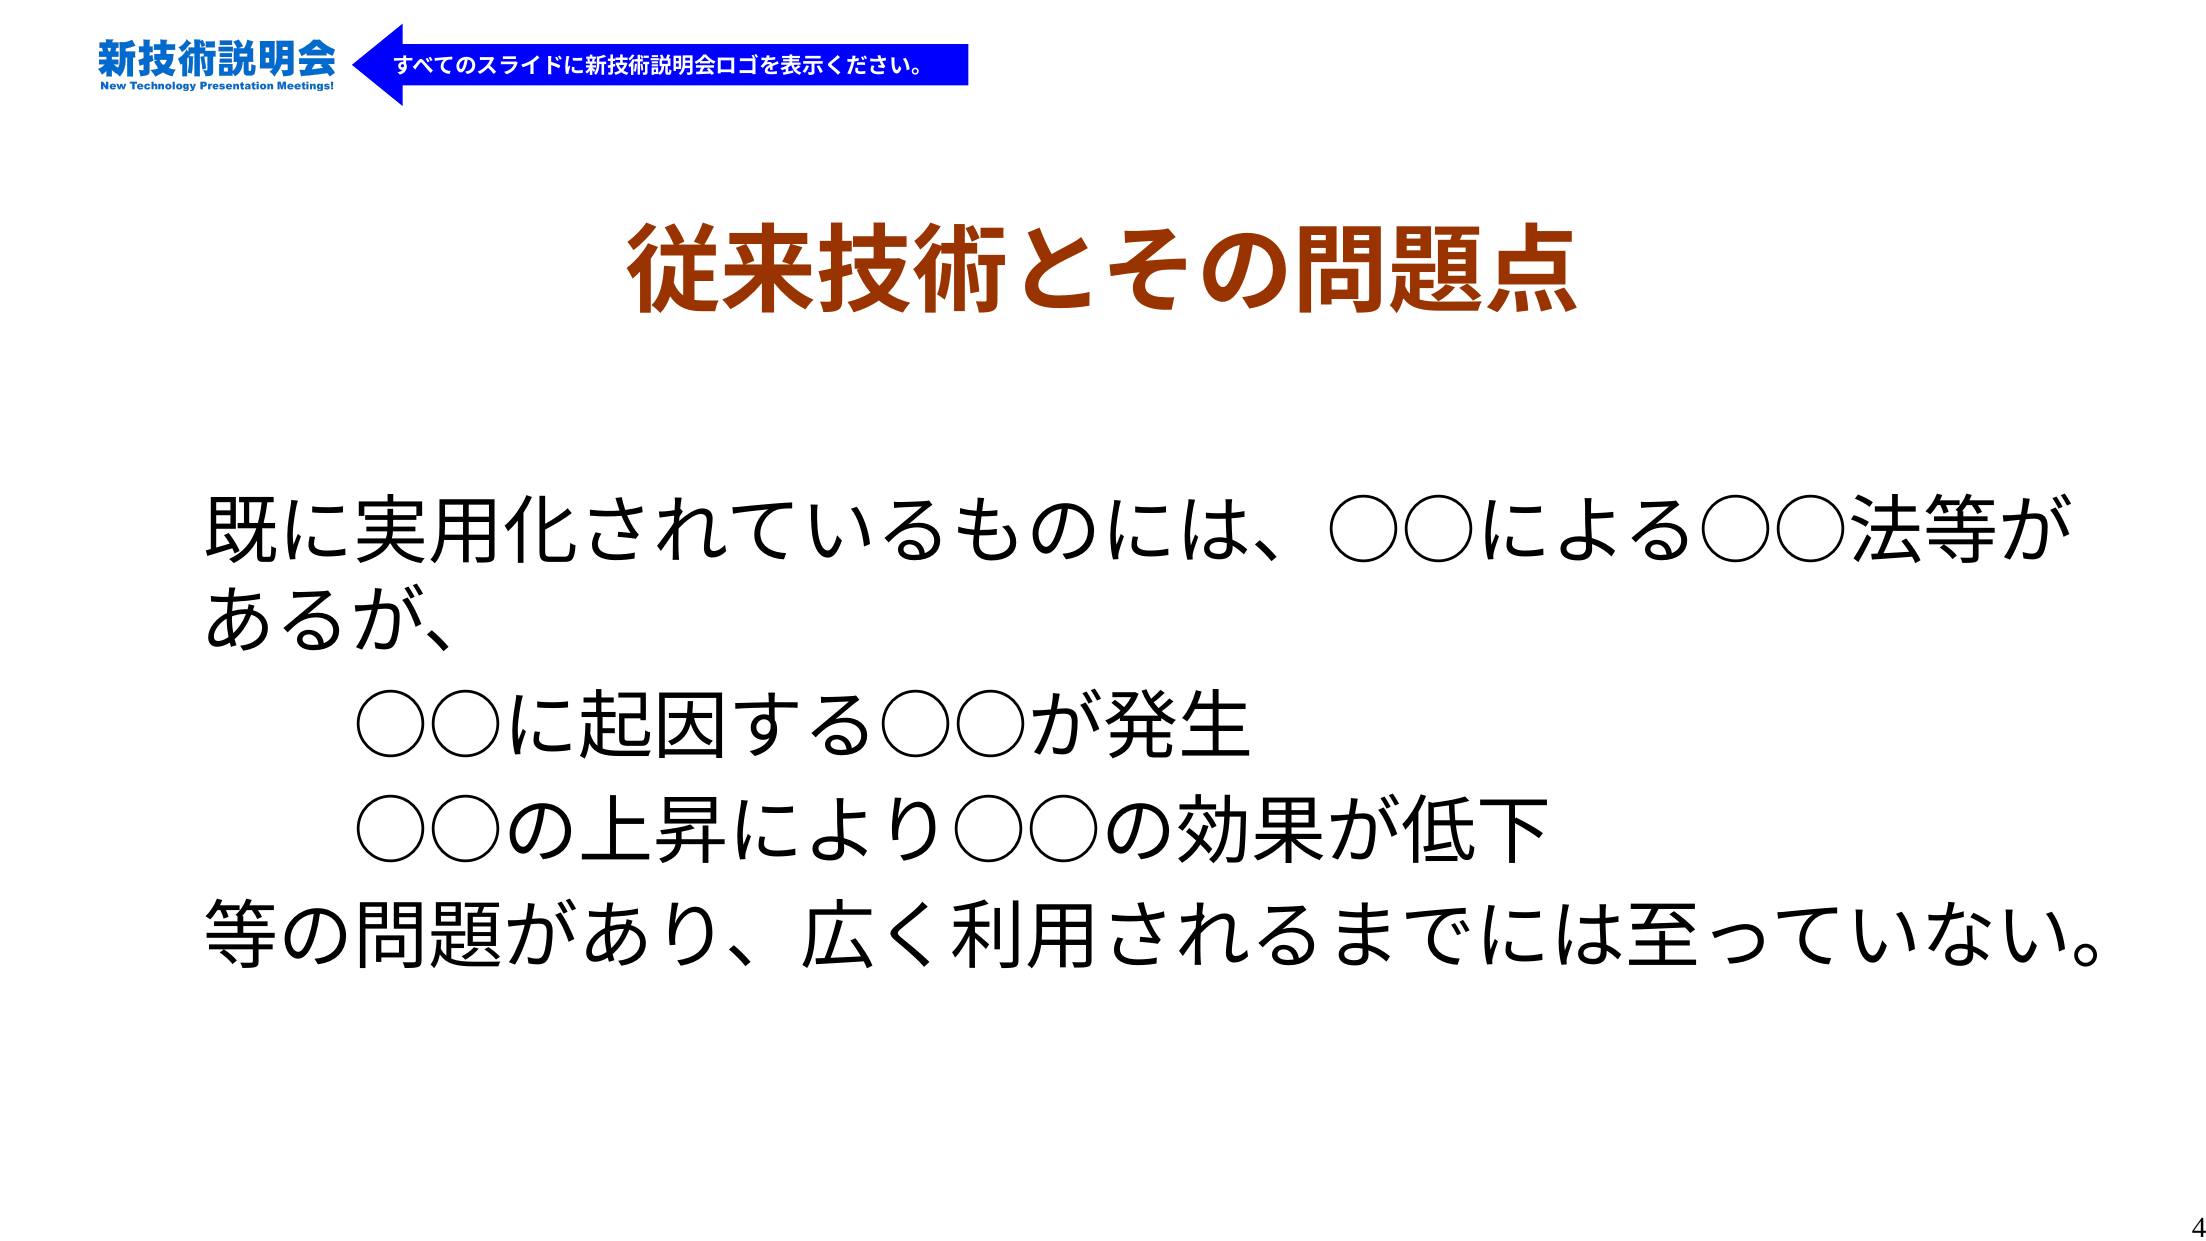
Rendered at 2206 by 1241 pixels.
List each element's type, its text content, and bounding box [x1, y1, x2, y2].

text_box すべてのスライドに新技術説明会ロゴを表示ください。 [349, 21, 971, 108]
list 既に実用化されているものには、○○による○○法等があるが、 ○○に起因する○○が発生 ○○の上昇により○○の効果が低下 等の問題があり、広く利用されるまでには至っていない。 [182, 474, 2154, 1241]
title 従来技術とその問題点 [225, 172, 1980, 361]
picture [97, 38, 335, 92]
